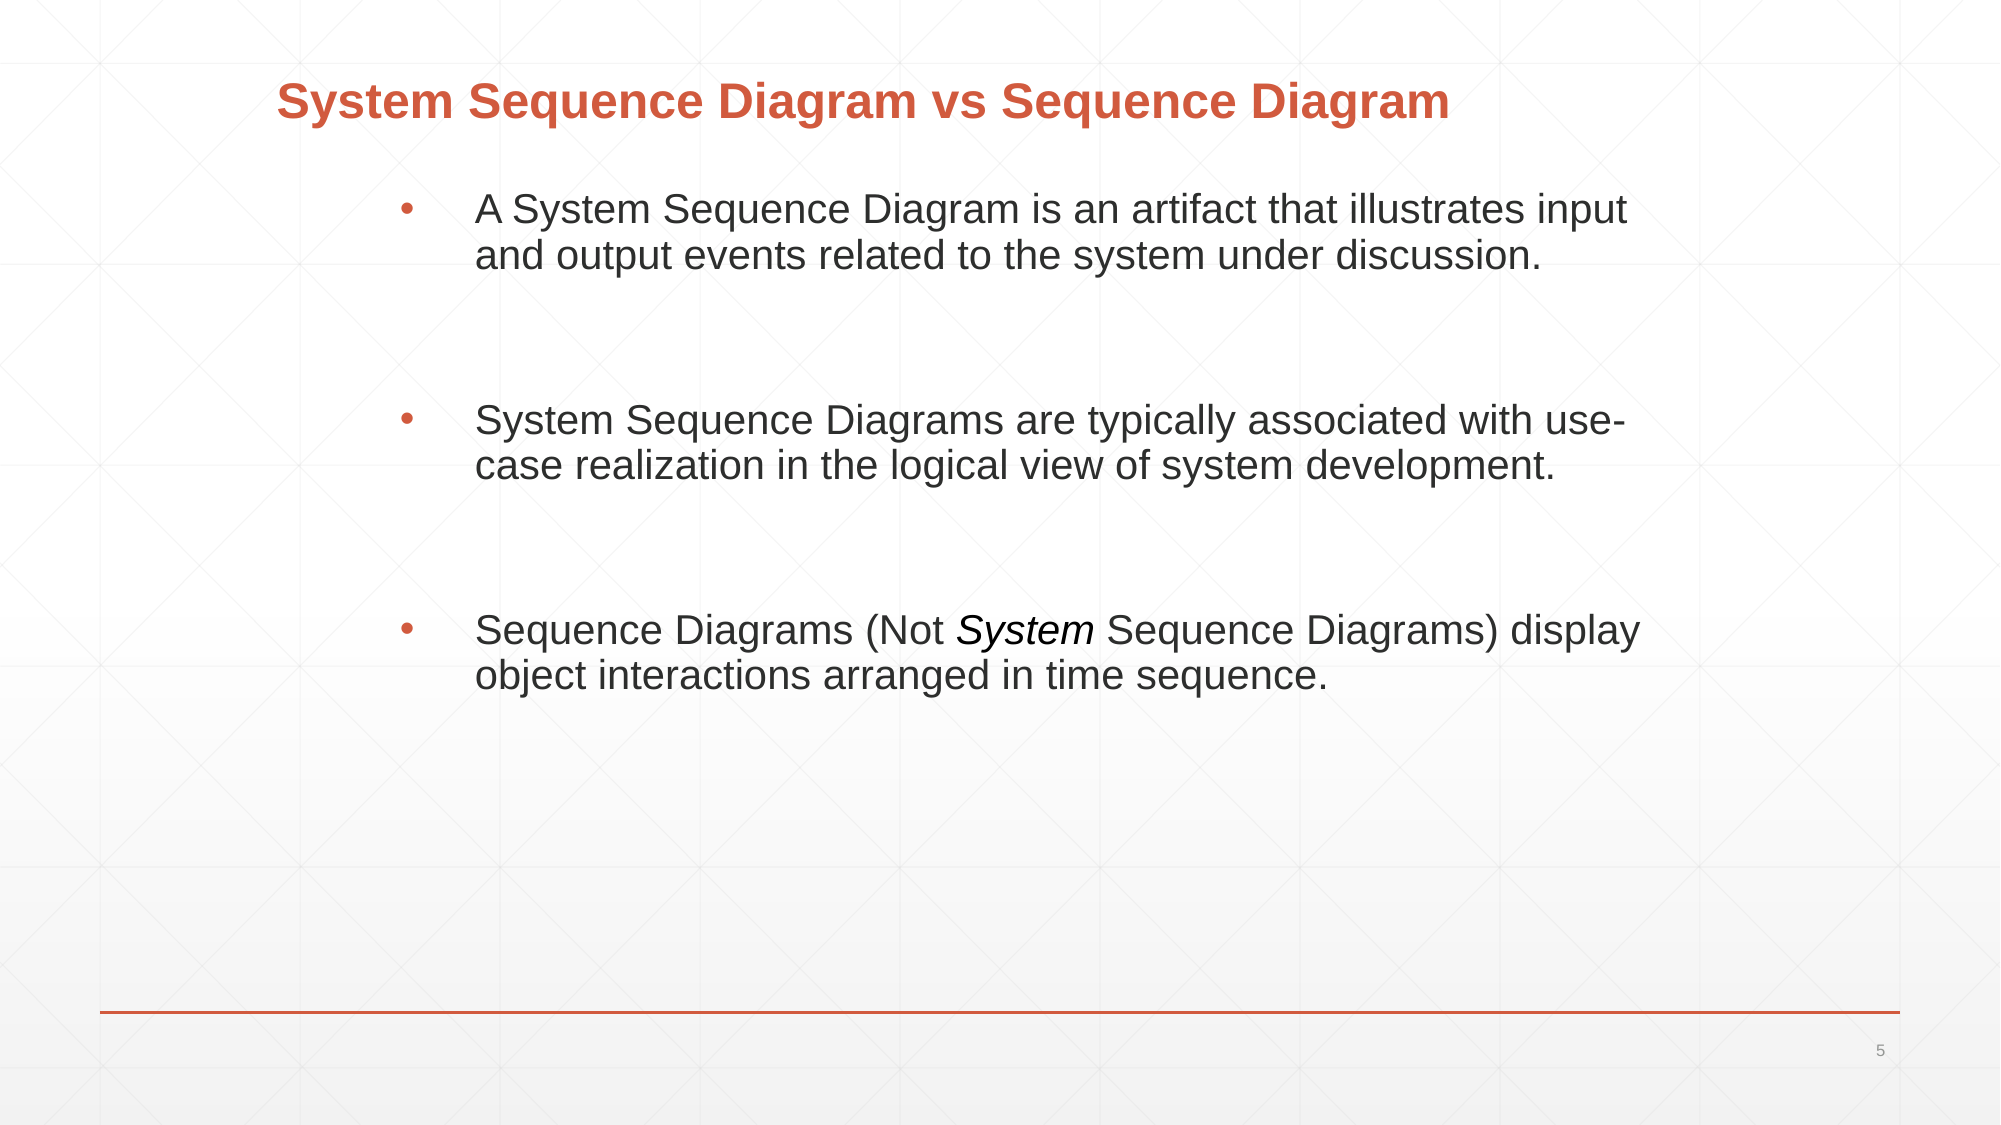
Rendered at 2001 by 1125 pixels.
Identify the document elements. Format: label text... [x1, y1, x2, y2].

title System Sequence Diagram vs Sequence Diagram [261, 11, 1710, 137]
list A System Sequence Diagram is an artifact that illustrates input and output events related to the system under discussion. System Sequence Diagrams are typically associated with use-case realization in the logical view of system development. Sequence Diagrams (Not System Sequence Diagrams) display object interactions arranged in time sequence. [384, 180, 1713, 832]
slide_number 5 [1749, 1031, 1901, 1069]
